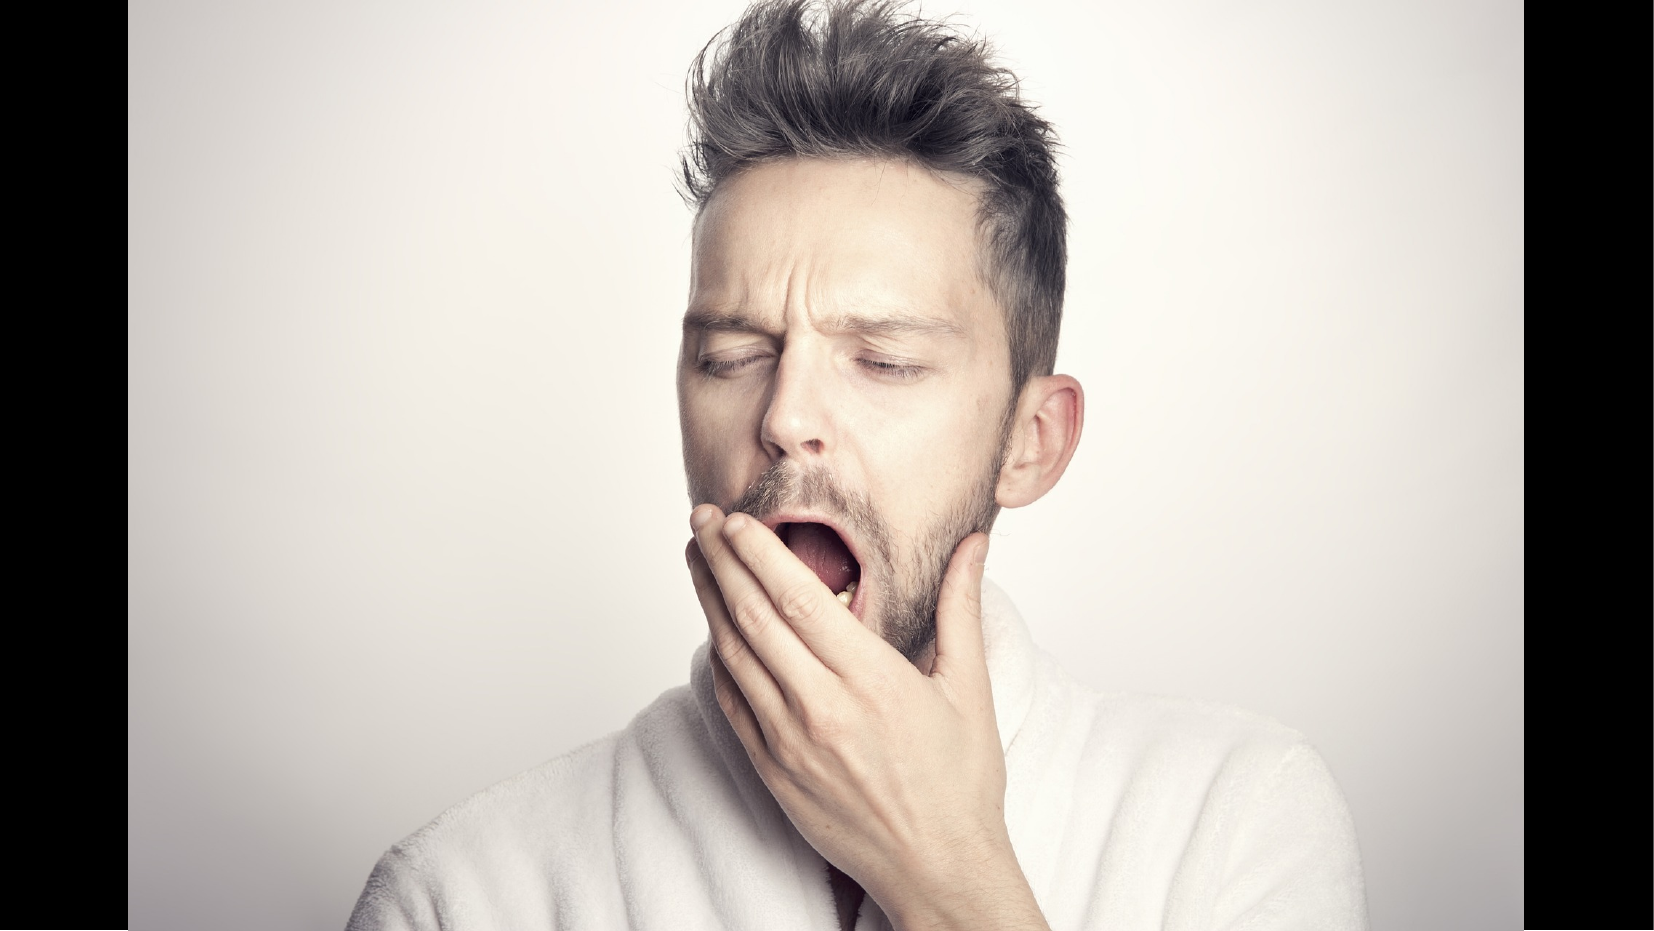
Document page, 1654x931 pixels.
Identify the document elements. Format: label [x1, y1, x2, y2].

picture [128, 0, 1524, 931]
